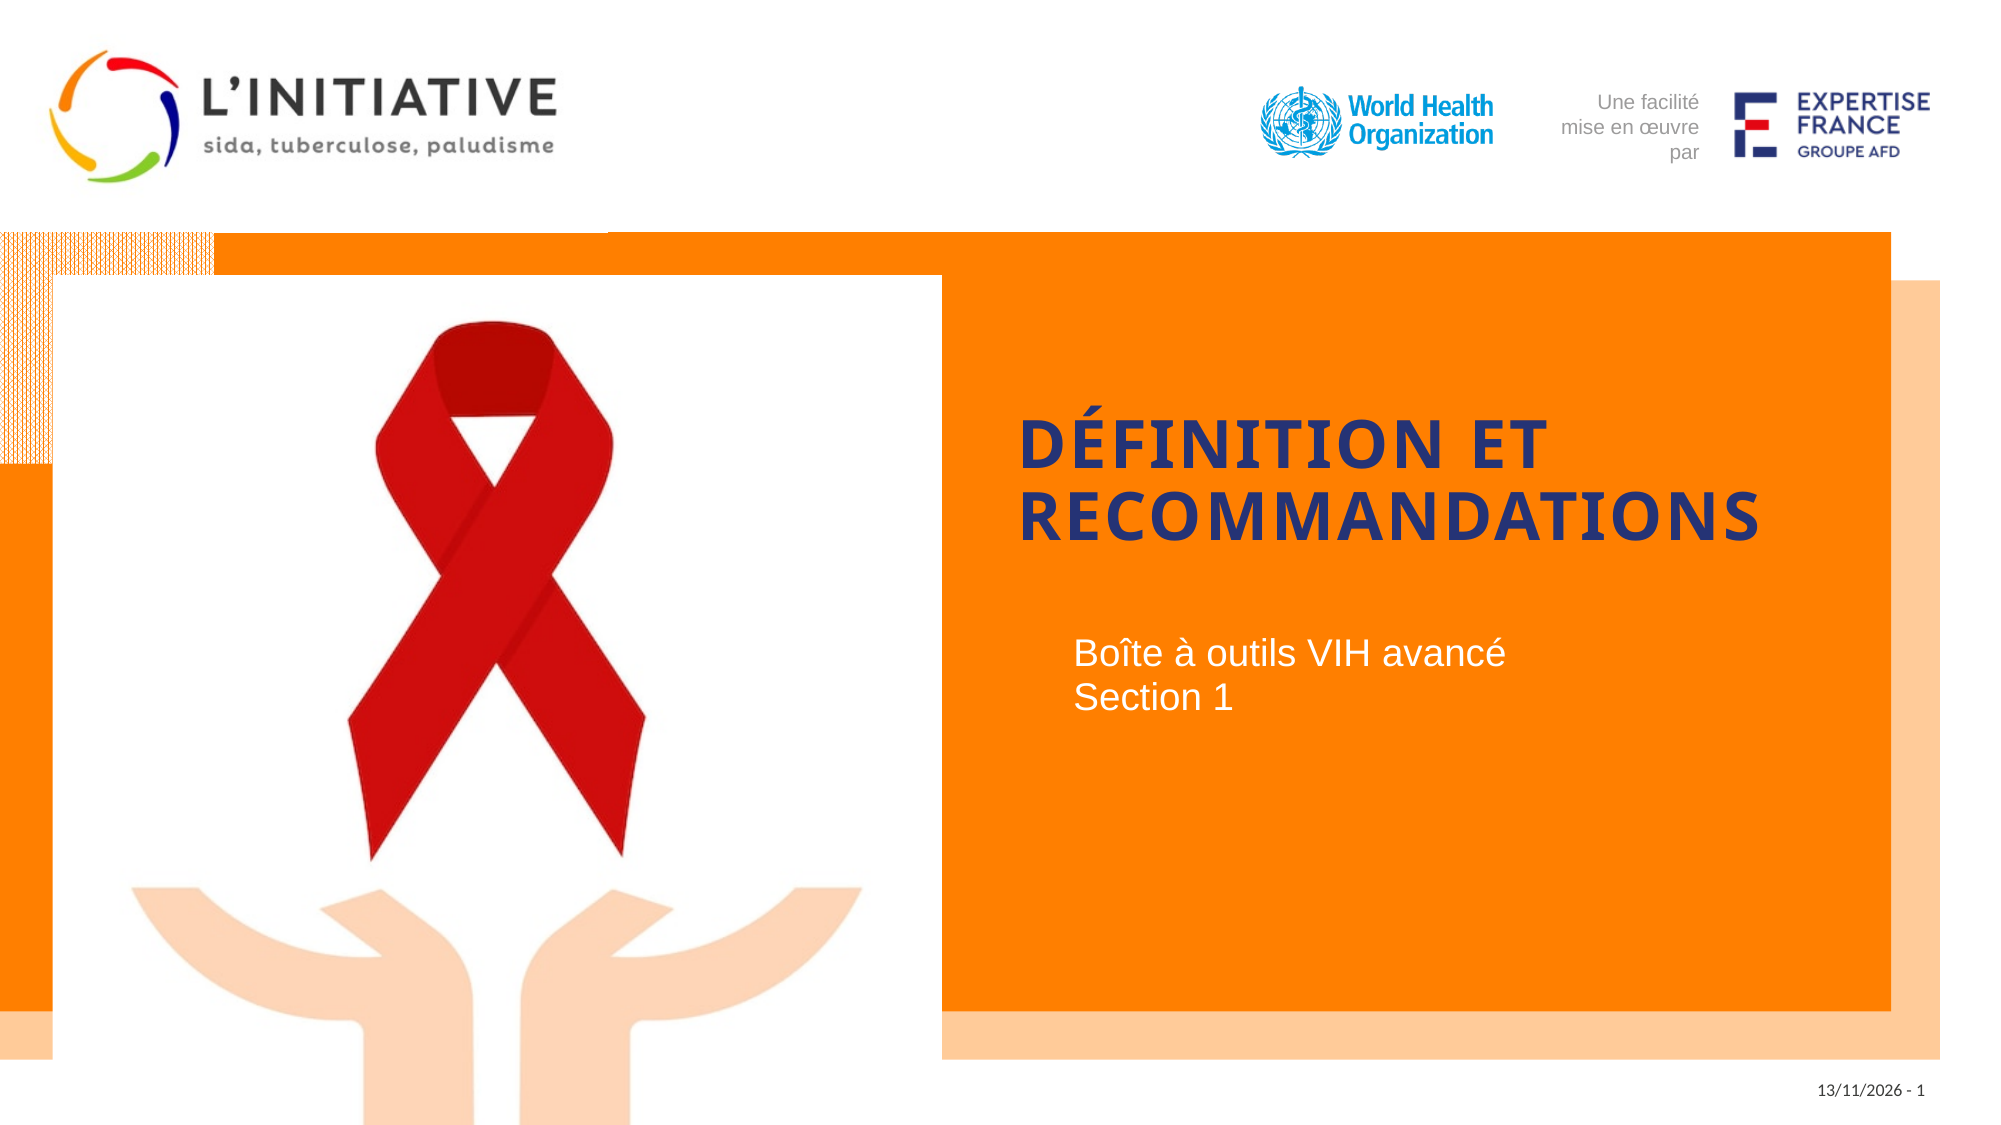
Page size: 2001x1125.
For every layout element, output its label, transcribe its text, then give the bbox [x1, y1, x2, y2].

subtitle Boîte à outils VIH avancé Section 1 [1058, 621, 1785, 749]
picture [0, 0, 608, 233]
picture [52, 275, 942, 1125]
title définition et recommandations [1002, 306, 1857, 563]
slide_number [942, 1058, 1940, 1119]
picture [1201, 60, 1551, 184]
picture [1714, 64, 1940, 184]
